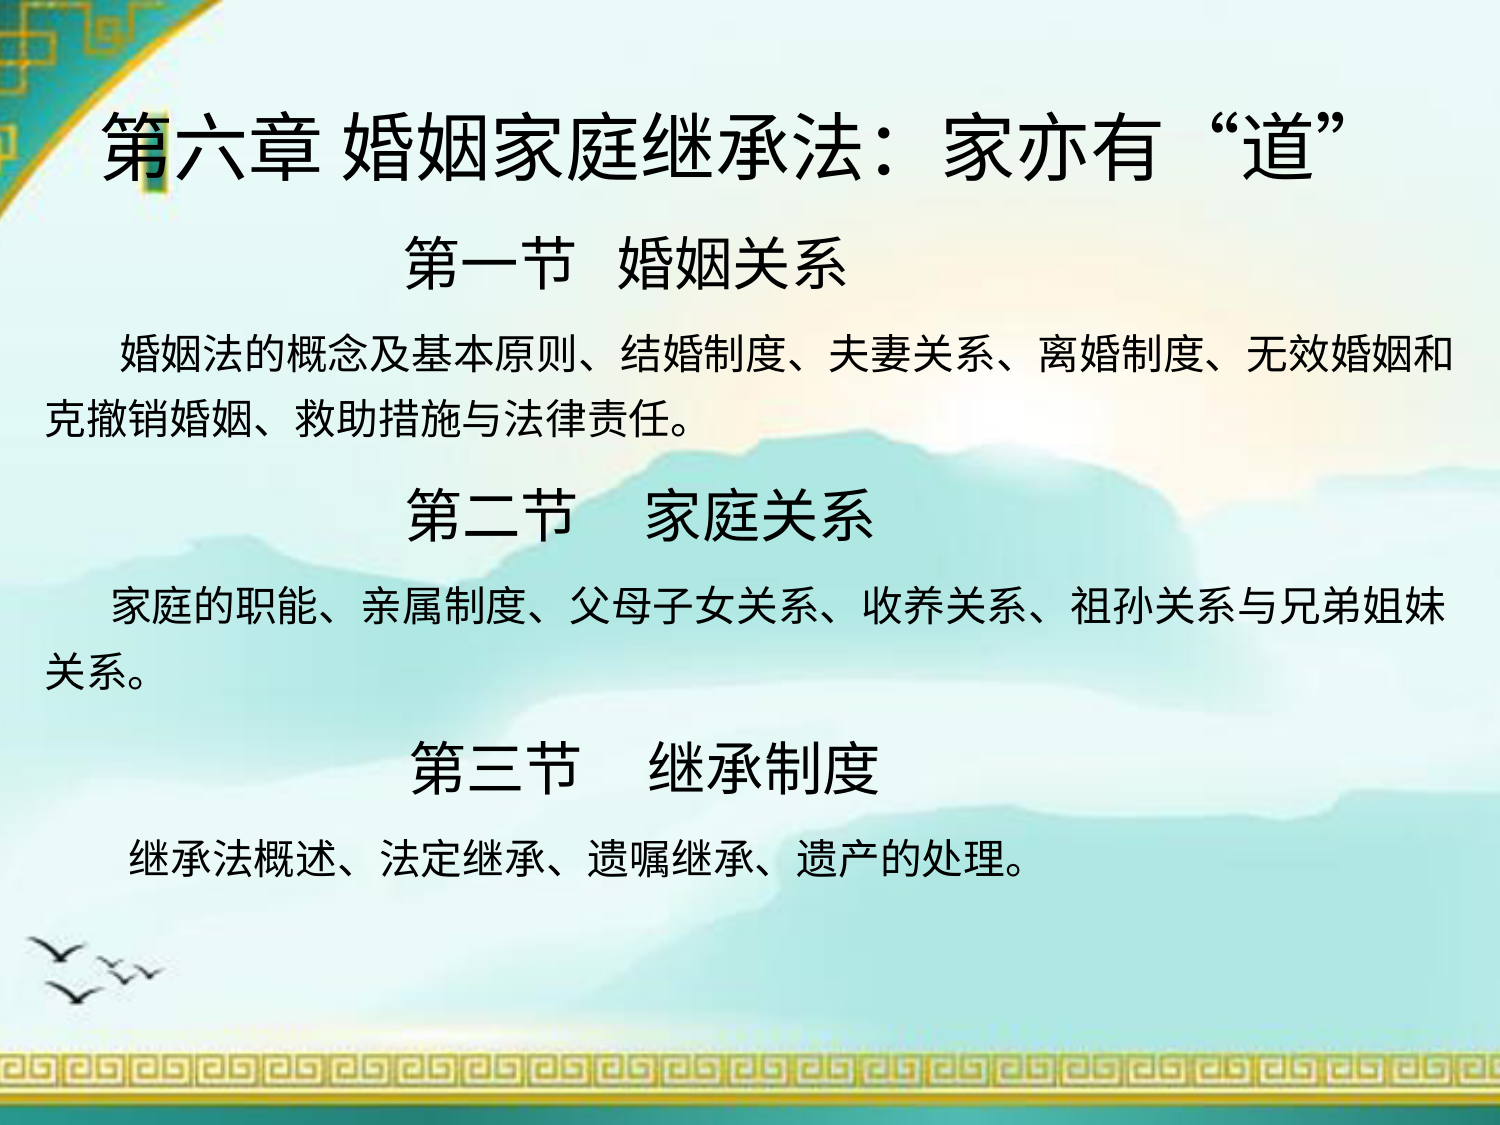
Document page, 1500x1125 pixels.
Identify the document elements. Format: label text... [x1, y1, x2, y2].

list 第六章 婚姻家庭继承法：家亦有“道” 第一节 婚姻关系 婚姻法的概念及基本原则、结婚制度、夫妻关系、离婚制度、无效婚姻和克撤销婚姻、救助措施与法律责任。 第二节 家庭关系 家庭的职能、亲属制度、父母子女关系、收养关系、祖孙关系与兄弟姐妹关系。 第三节 继承制度 继承法概述、法定继承、遗嘱继承、遗产的处理。 [29, 66, 1471, 1125]
picture [0, 0, 1500, 1125]
